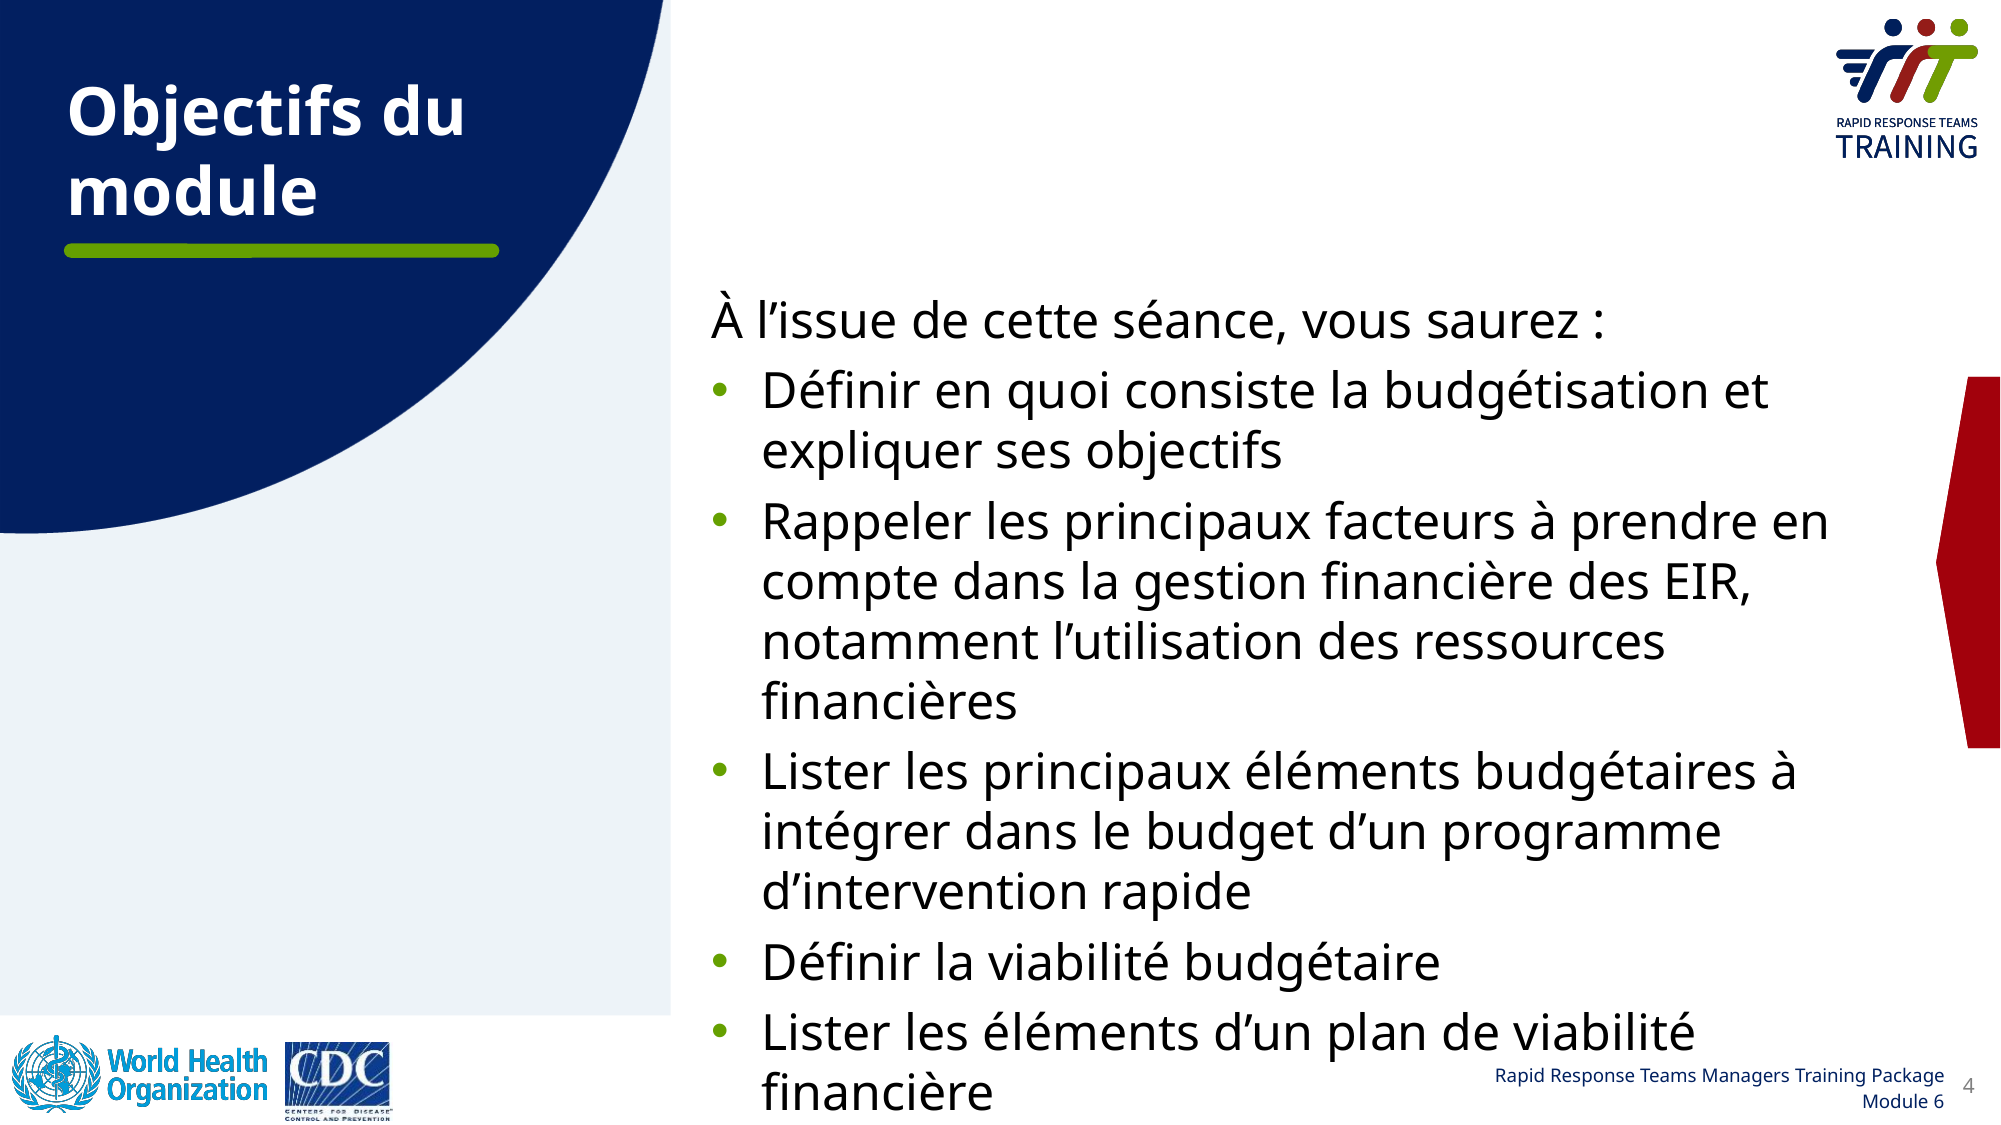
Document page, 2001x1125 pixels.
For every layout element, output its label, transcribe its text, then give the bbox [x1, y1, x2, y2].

text_box Objectifs du module [59, 61, 531, 237]
picture [12, 1083, 48, 1113]
text_box À l’issue de cette séance, vous saurez : Définir en quoi consiste la budgétisation et expliquer ses objectifs Rappeler les principaux facteurs à prendre en compte dans la gestion financière des EIR, notamment l’utilisation des ressources financières Lister les principaux éléments budgétaires à intégrer dans le budget dʼun programme d’intervention rapide Définir la viabilité budgétaire Lister les éléments d’un plan de viabilité financière [703, 280, 1880, 1125]
picture [285, 1042, 393, 1121]
picture [0, 0, 670, 538]
picture [12, 1035, 54, 1068]
picture [50, 1108, 62, 1113]
picture [1835, 19, 1978, 167]
picture [24, 1054, 36, 1087]
picture [30, 1083, 37, 1091]
text_box [1936, 376, 2000, 749]
picture [59, 1035, 267, 1113]
picture [22, 1062, 26, 1077]
picture [71, 1053, 90, 1091]
picture [34, 1054, 43, 1078]
picture [46, 1056, 54, 1062]
picture [40, 1062, 47, 1070]
picture [36, 1088, 78, 1105]
slide_number 4 [1948, 1065, 1995, 1118]
